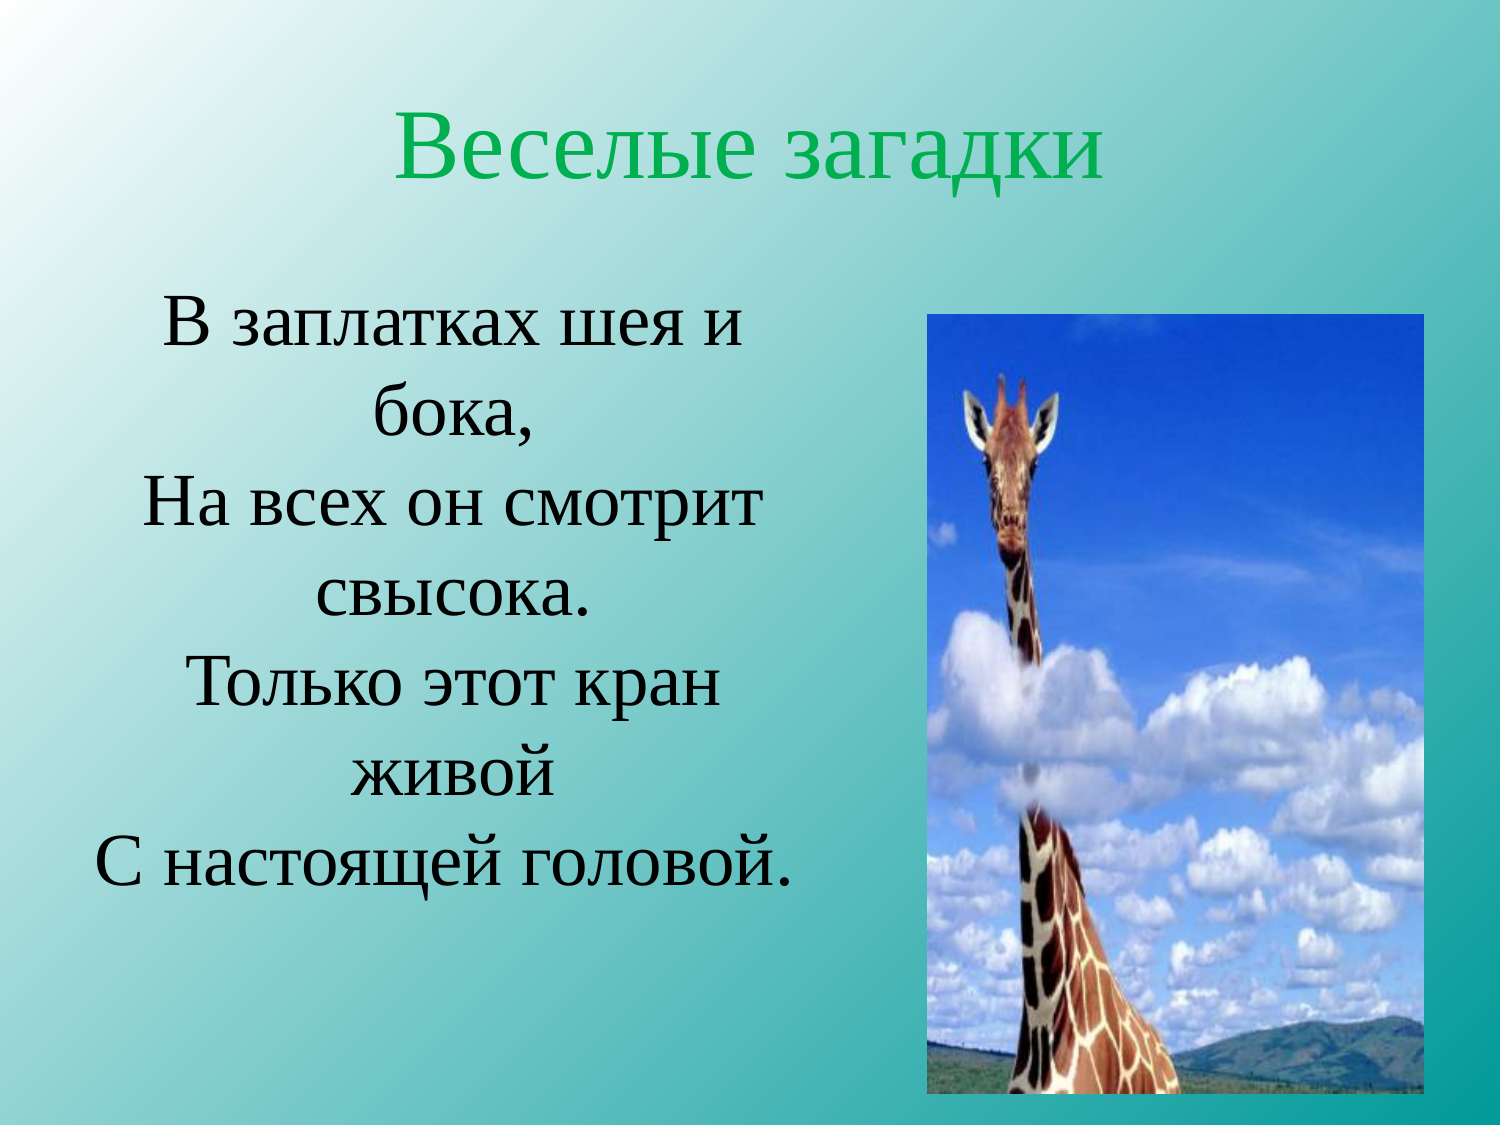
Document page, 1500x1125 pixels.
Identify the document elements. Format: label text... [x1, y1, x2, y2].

list В заплатках шея и бока, На всех он смотрит свысока. Только этот кран живой С настоящей головой. [74, 262, 834, 1006]
title Веселые загадки [74, 44, 1426, 233]
picture [926, 314, 1424, 1095]
